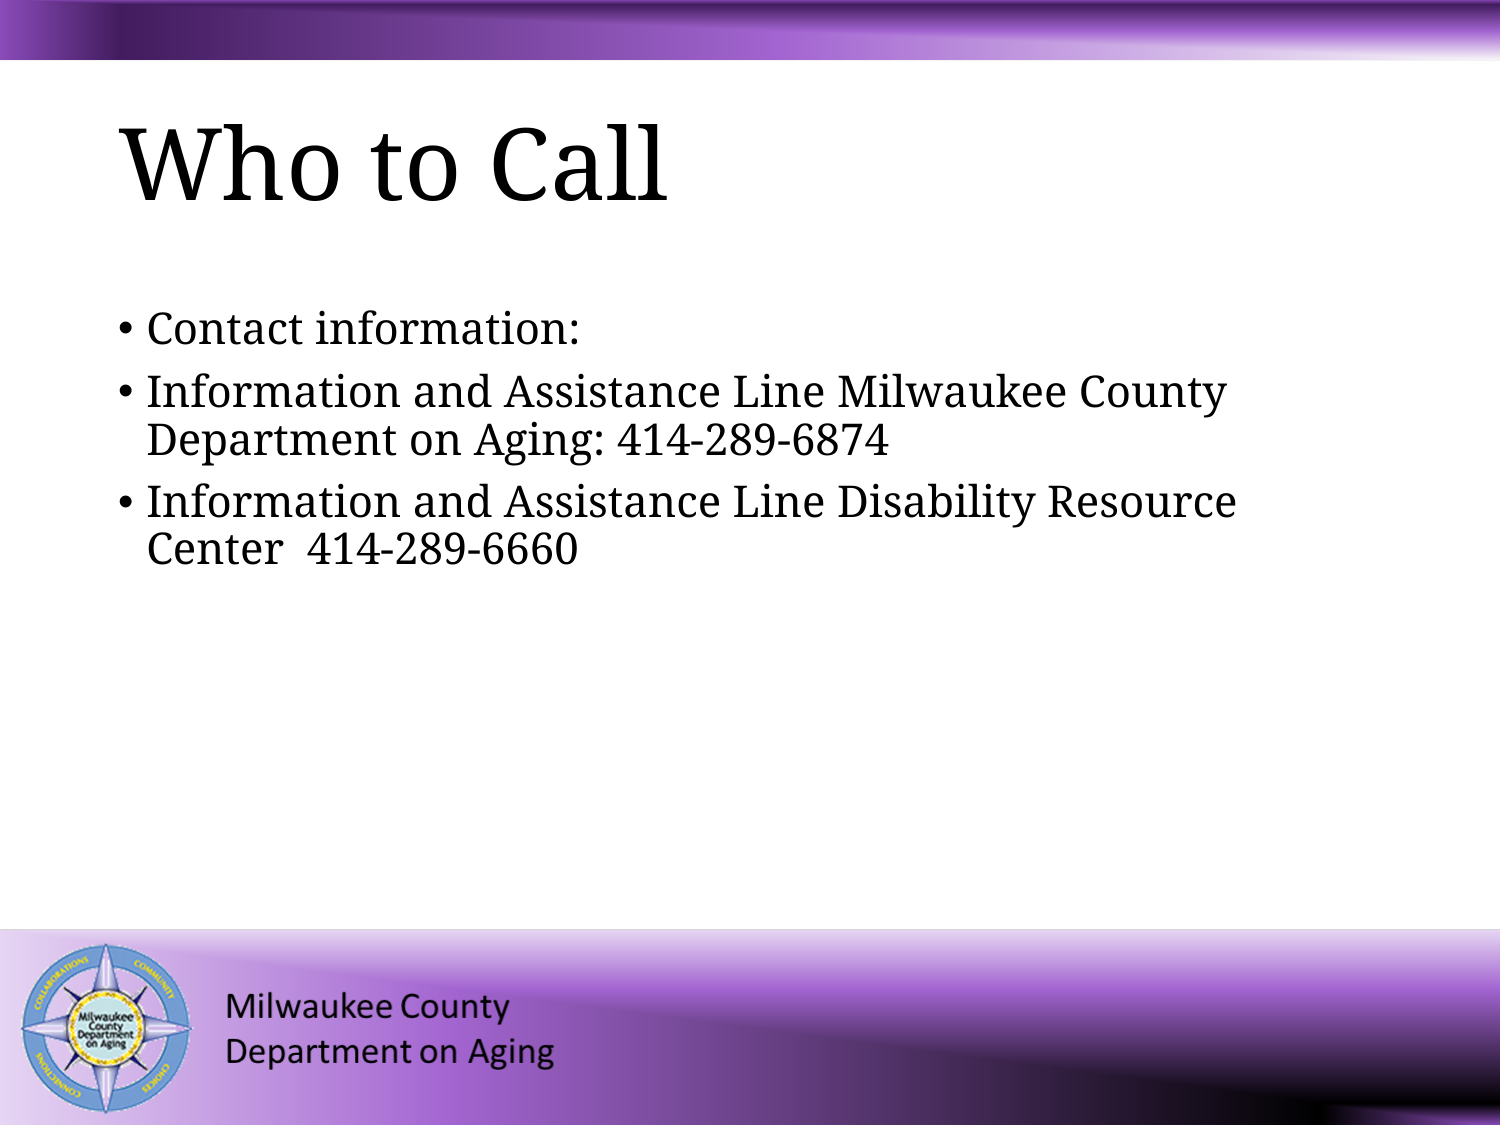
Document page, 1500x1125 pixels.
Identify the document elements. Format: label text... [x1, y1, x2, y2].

title Who to Call [103, 59, 1397, 278]
picture [0, 0, 1500, 1125]
list Contact information: Information and Assistance Line Milwaukee County Department on Aging: 414-289-6874 Information and Assistance Line Disability Resource Center 414-289-6660 [103, 299, 1397, 1014]
